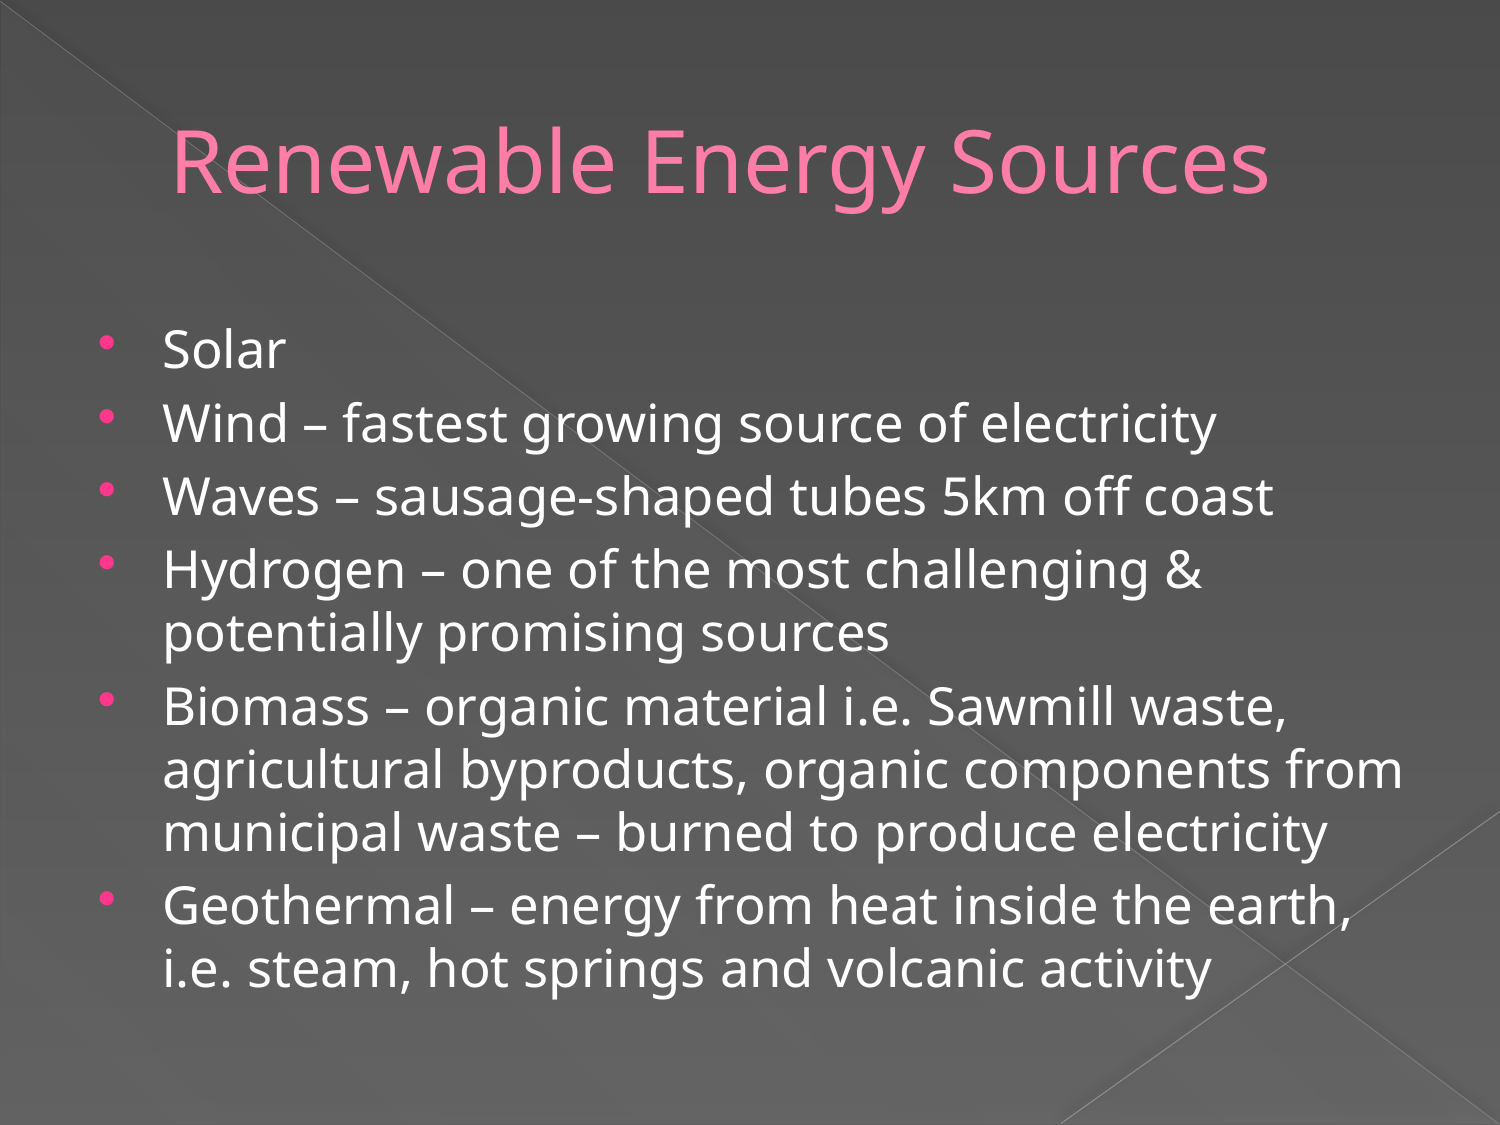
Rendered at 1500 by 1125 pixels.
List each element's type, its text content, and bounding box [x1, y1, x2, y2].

title Renewable Energy Sources [75, 43, 1425, 274]
list Solar Wind – fastest growing source of electricity Waves – sausage-shaped tubes 5km off coast Hydrogen – one of the most challenging & potentially promising sources Biomass – organic material i.e. Sawmill waste, agricultural byproducts, organic components from municipal waste – burned to produce electricity Geothermal – energy from heat inside the earth, i.e. steam, hot springs and volcanic activity [75, 308, 1425, 1059]
